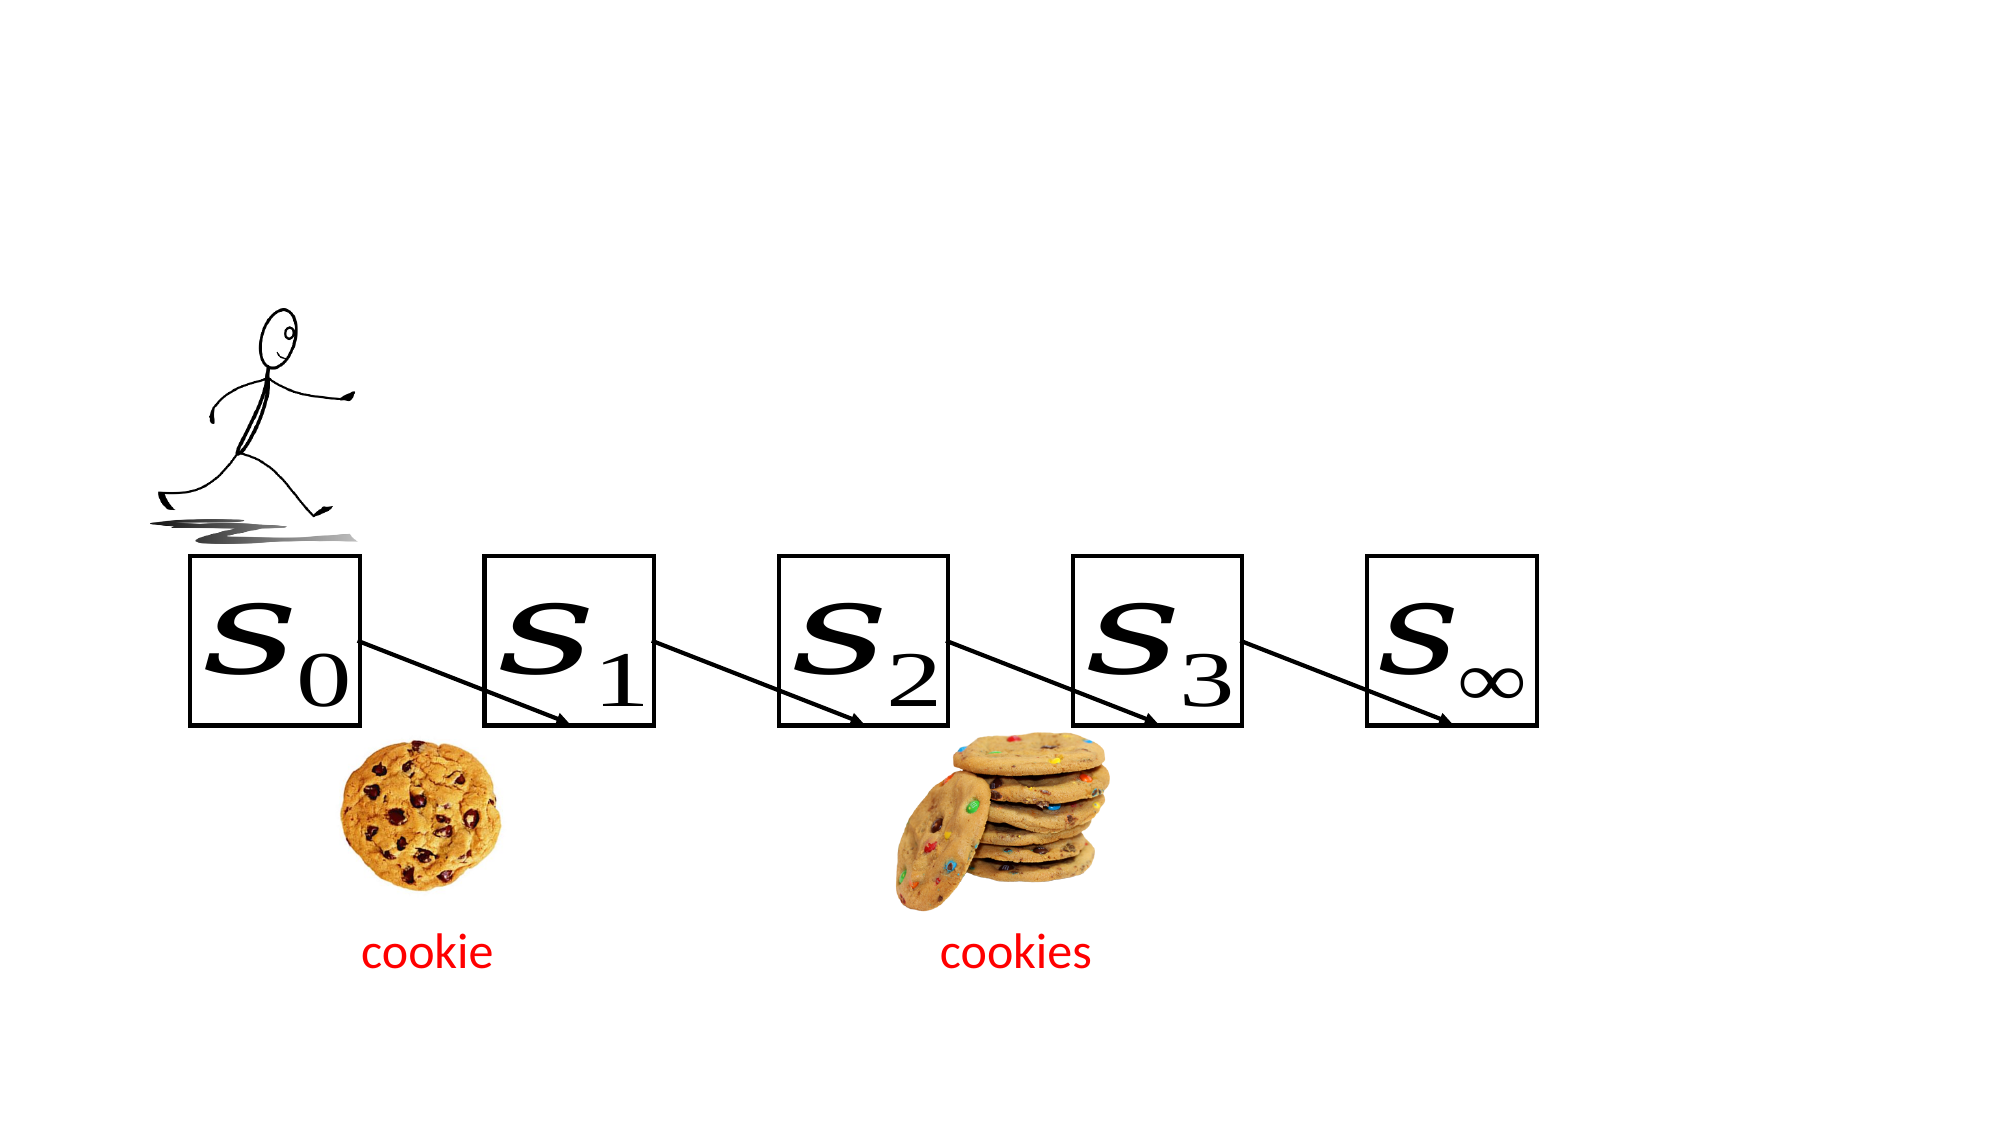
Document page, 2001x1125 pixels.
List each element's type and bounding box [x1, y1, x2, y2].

picture [315, 731, 529, 902]
picture [150, 308, 358, 544]
picture [880, 719, 1125, 915]
